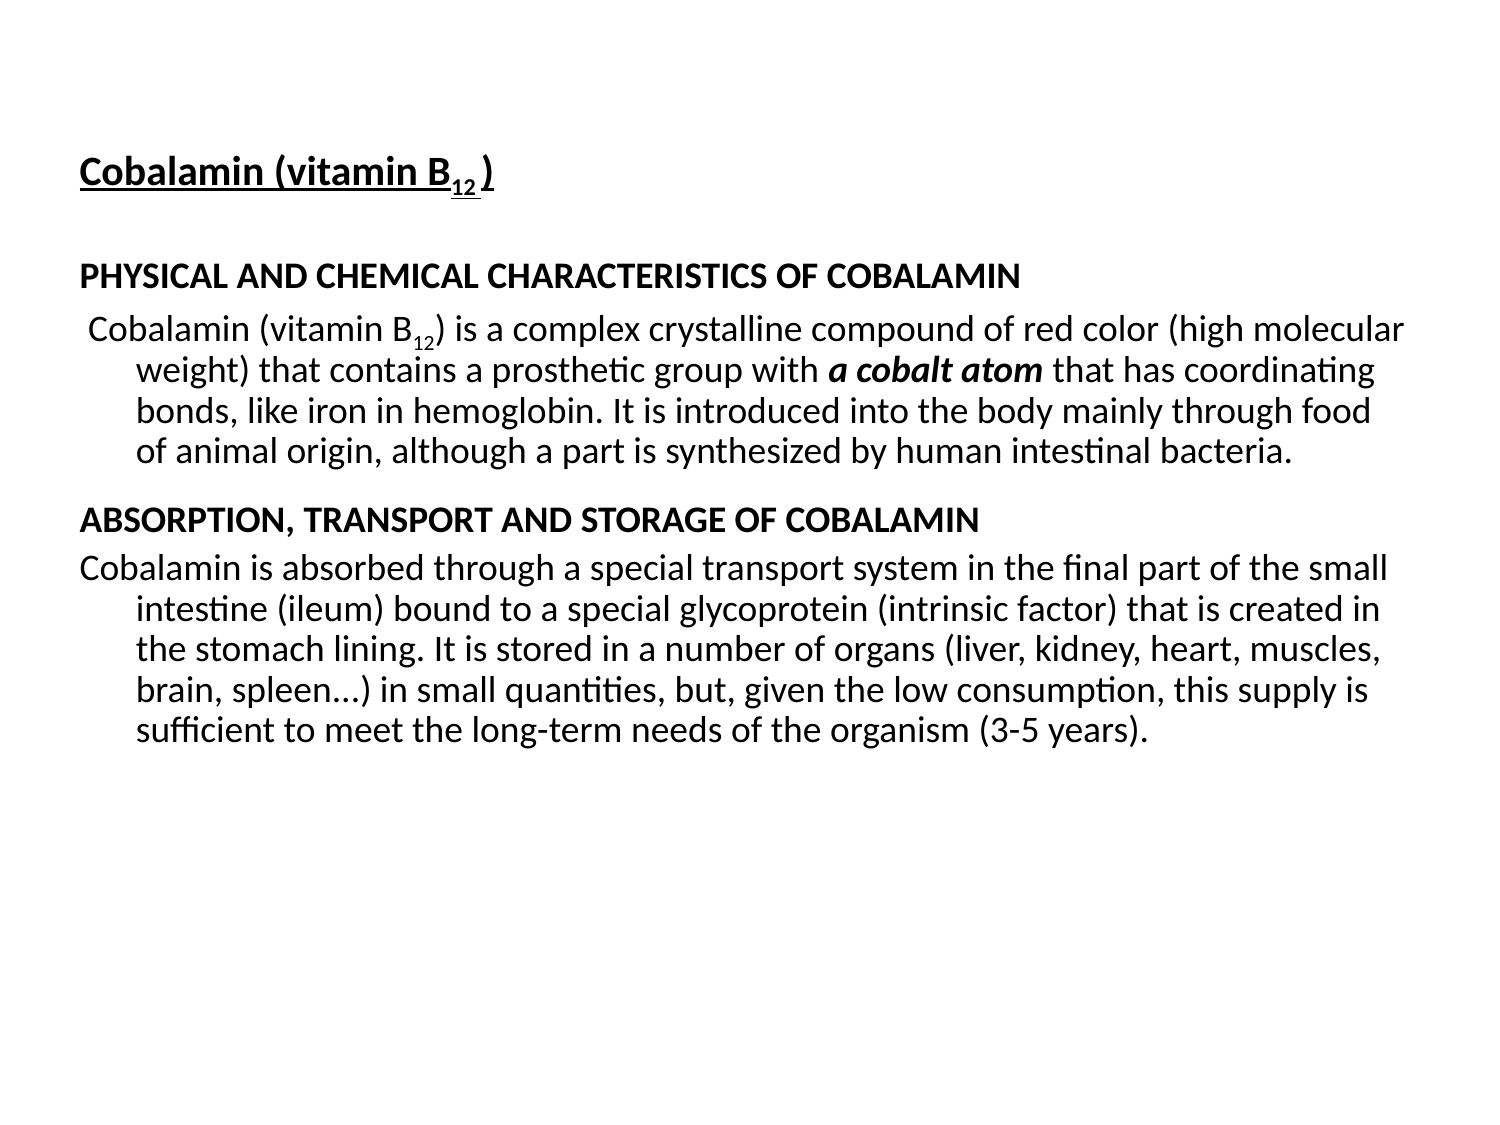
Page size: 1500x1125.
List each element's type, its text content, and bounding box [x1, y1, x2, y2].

text_box Cobalamin (vitamin B12 ) PHYSICAL AND CHEMICAL CHARACTERISTICS OF COBALAMIN Cobalamin (vitamin B12) is a complex crystalline compound of red color (high molecular weight) that contains a prosthetic group with a cobalt atom that has coordinating bonds, like iron in hemoglobin. It is introduced into the body mainly through food of animal origin, although a part is synthesized by human intestinal bacteria. ABSORPTION, TRANSPORT AND STORAGE OF COBALAMIN Cobalamin is absorbed through a special transport system in the final part of the small intestine (ileum) bound to a special glycoprotein (intrinsic factor) that is created in the stomach lining. It is stored in a number of organs (liver, kidney, heart, muscles, brain, spleen...) in small quantities, but, given the low consumption, this supply is sufficient to meet the long-term needs of the organism (3-5 years). [64, 137, 1428, 875]
